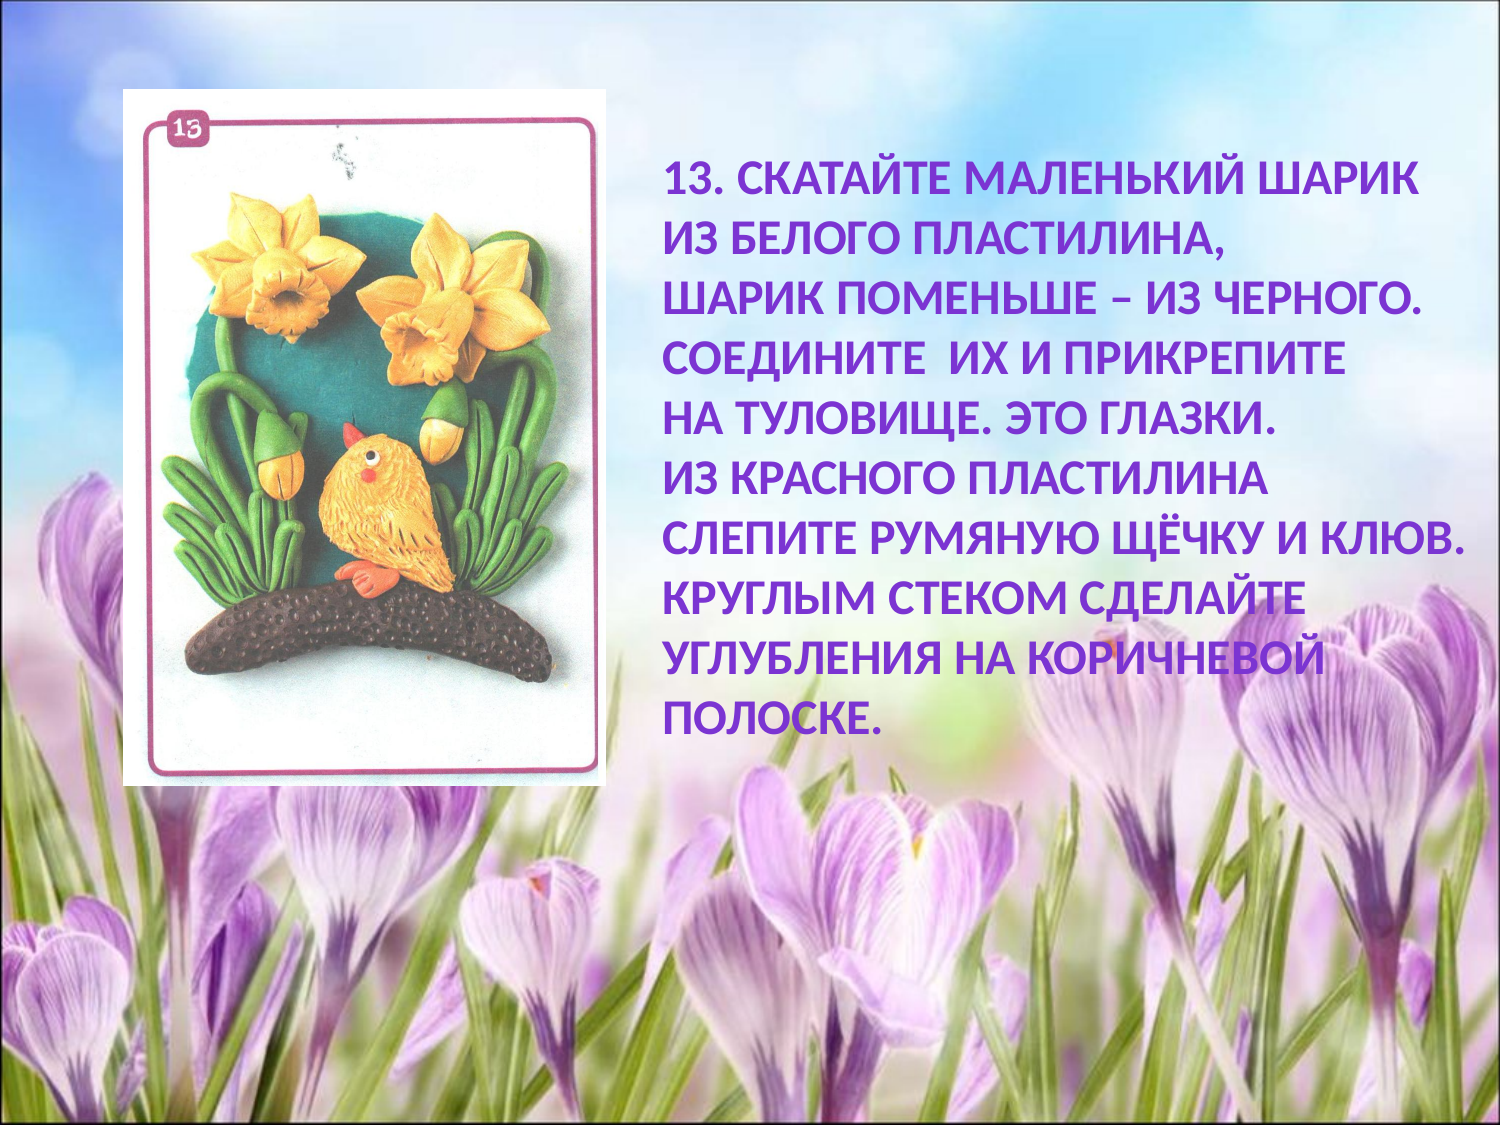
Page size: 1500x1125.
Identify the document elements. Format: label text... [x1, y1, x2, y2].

text_box 13. Скатайте маленький шарик Из белого пластилина, Шарик поменьше – из черного. Соедините их и прикрепите на туловище. Это глазки. Из красного пластилина Слепите румяную щёчку и клюв. Круглым стеком сделайте Углубления на коричневой Полоске. [647, 137, 1482, 752]
picture [0, 0, 1500, 1125]
